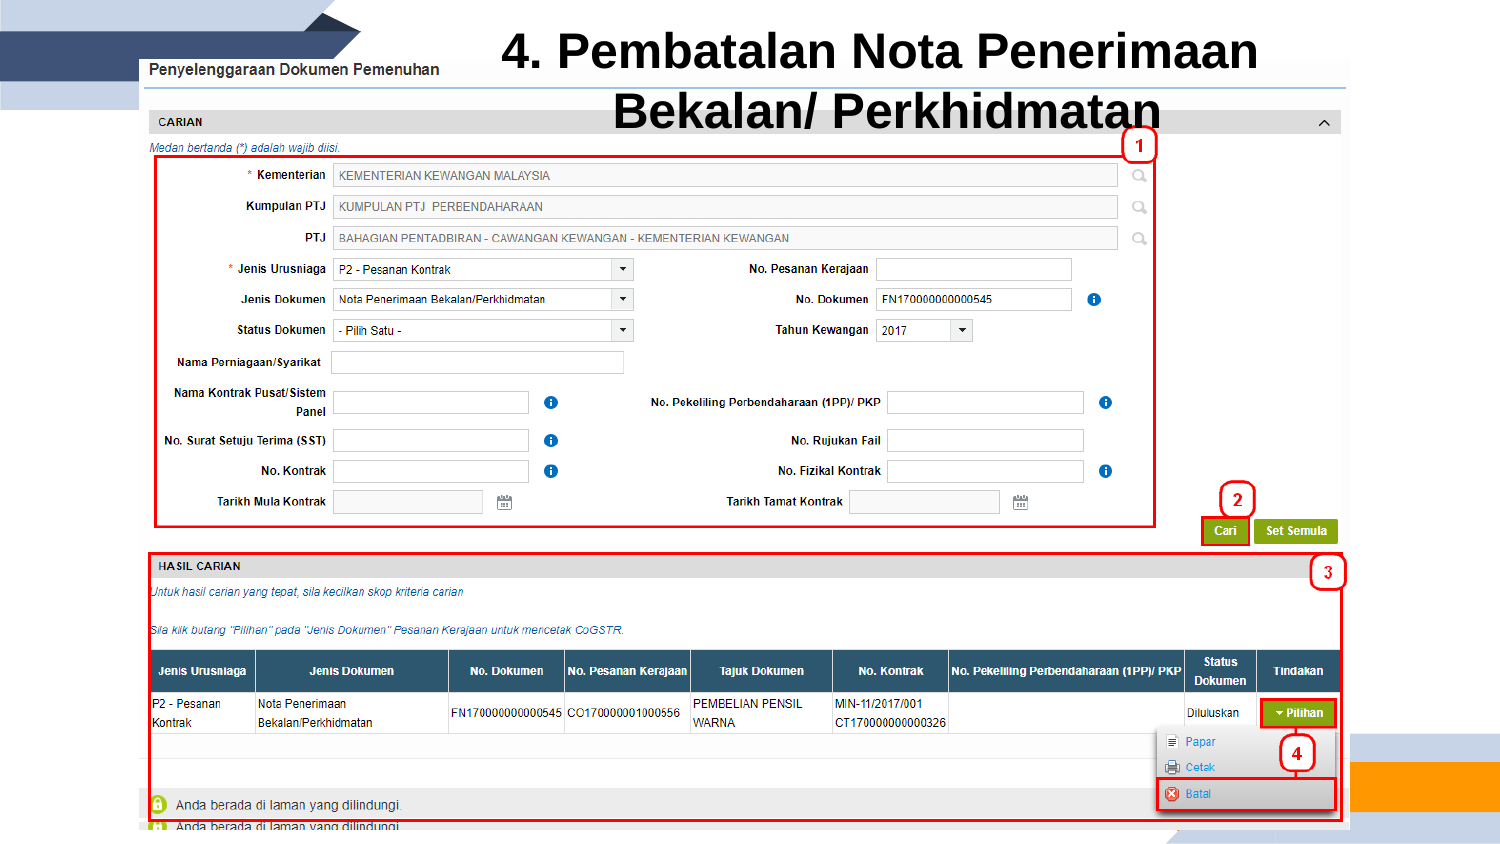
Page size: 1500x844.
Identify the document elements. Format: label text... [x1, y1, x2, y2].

slide_number 72 [1354, 760, 1494, 813]
text_box 4. Pembatalan Nota Penerimaan Bekalan/ Perkhidmatan [323, 45, 1452, 111]
picture [139, 59, 1351, 831]
